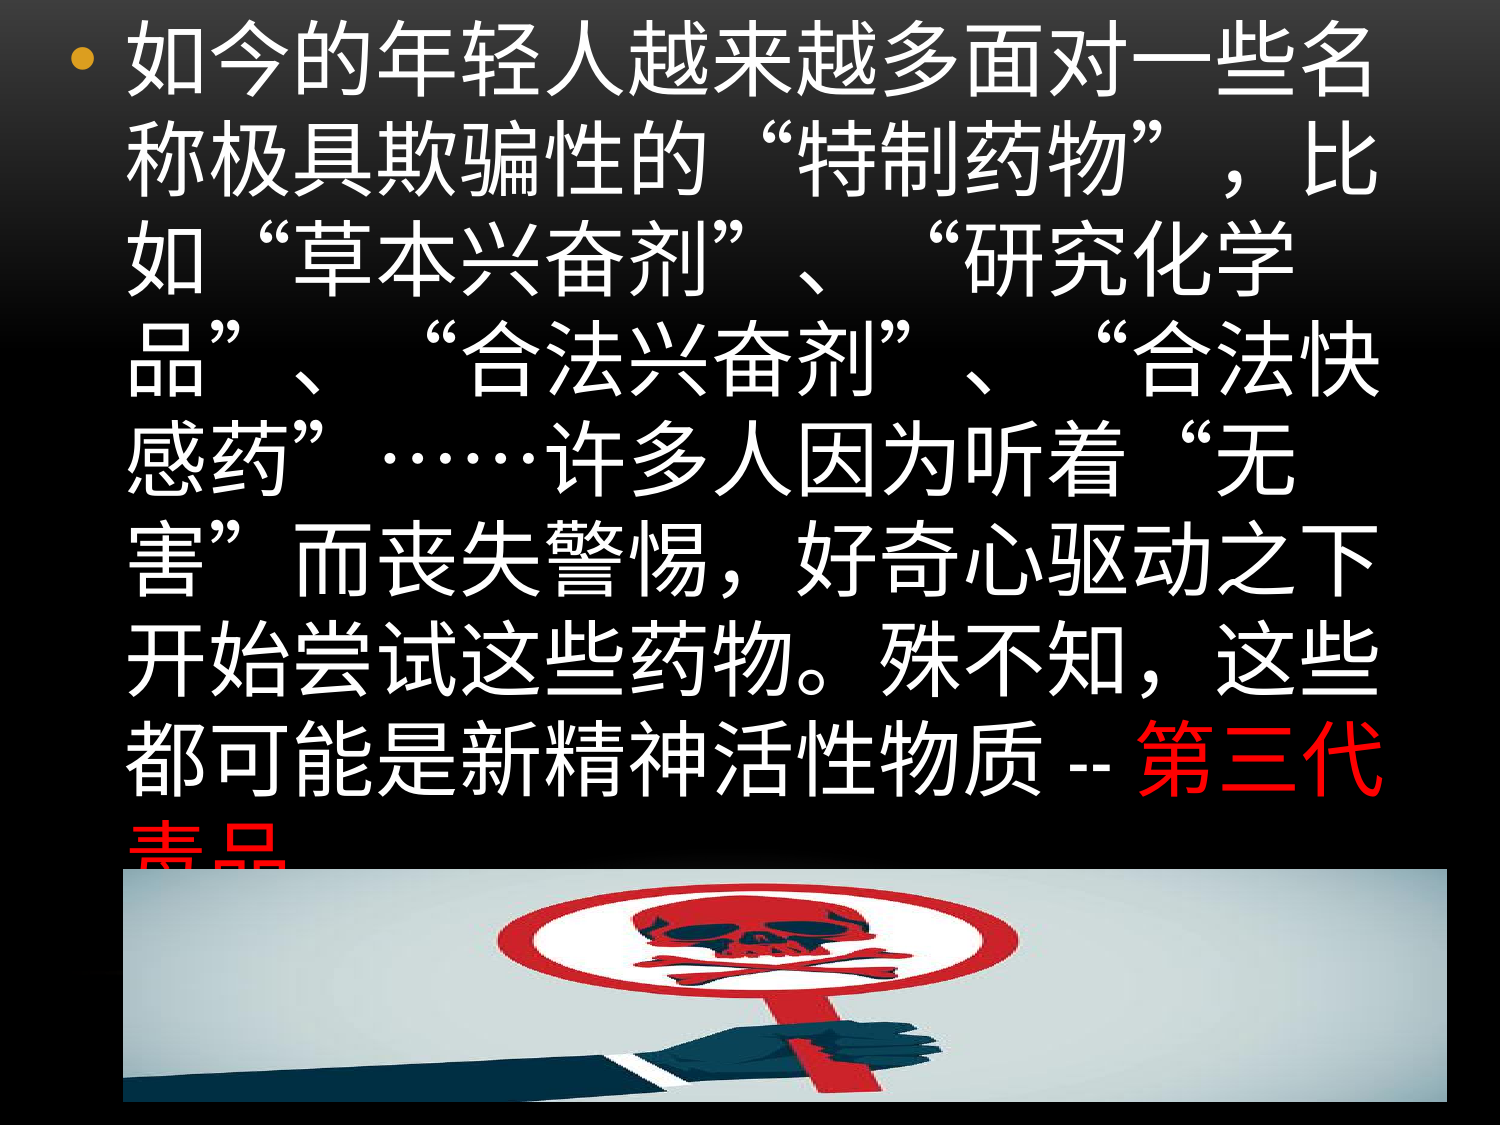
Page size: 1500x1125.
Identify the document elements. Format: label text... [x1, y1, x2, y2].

picture [0, 0, 1500, 1125]
list 如今的年轻人越来越多面对一些名称极具欺骗性的“特制药物”，比如“草本兴奋剂”、“研究化学品”、“合法兴奋剂”、“合法快感药”……许多人因为听着“无害”而丧失警惕，好奇心驱动之下开始尝试这些药物。殊不知，这些都可能是新精神活性物质--第三代毒品 [53, 0, 1424, 706]
